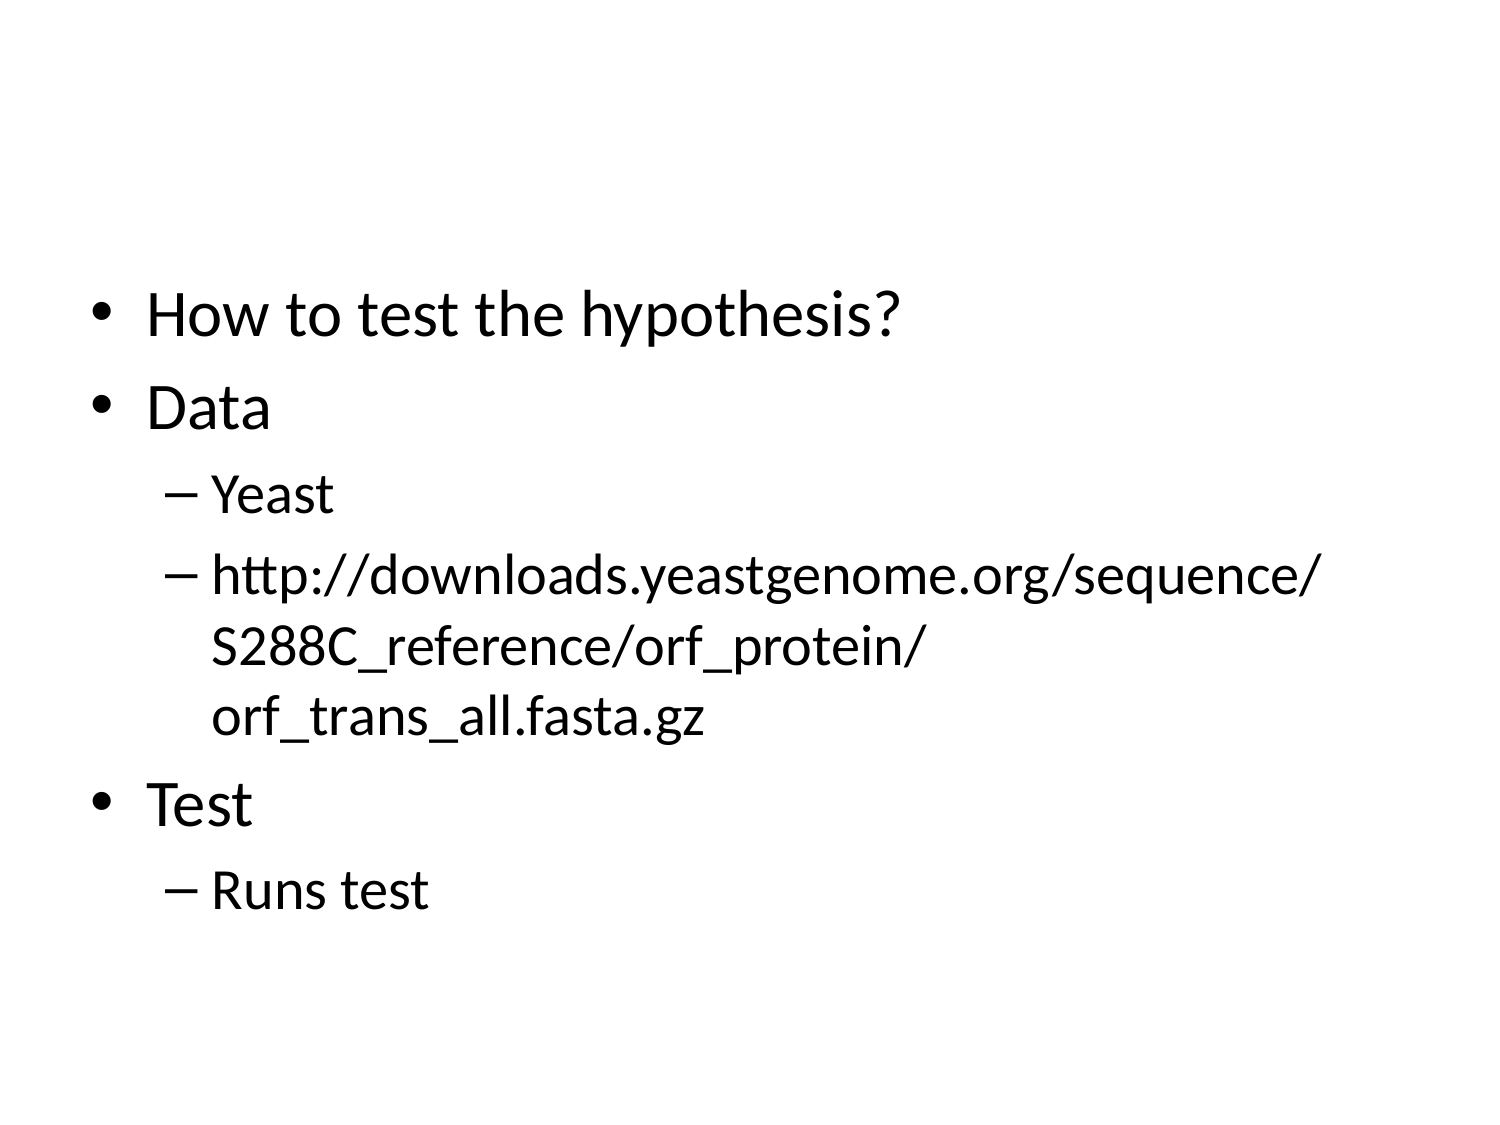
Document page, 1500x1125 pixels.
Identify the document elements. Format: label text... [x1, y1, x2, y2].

list How to test the hypothesis? Data Yeast http://downloads.yeastgenome.org/sequence/S288C_reference/orf_protein/orf_trans_all.fasta.gz Test Runs test [75, 262, 1425, 1005]
